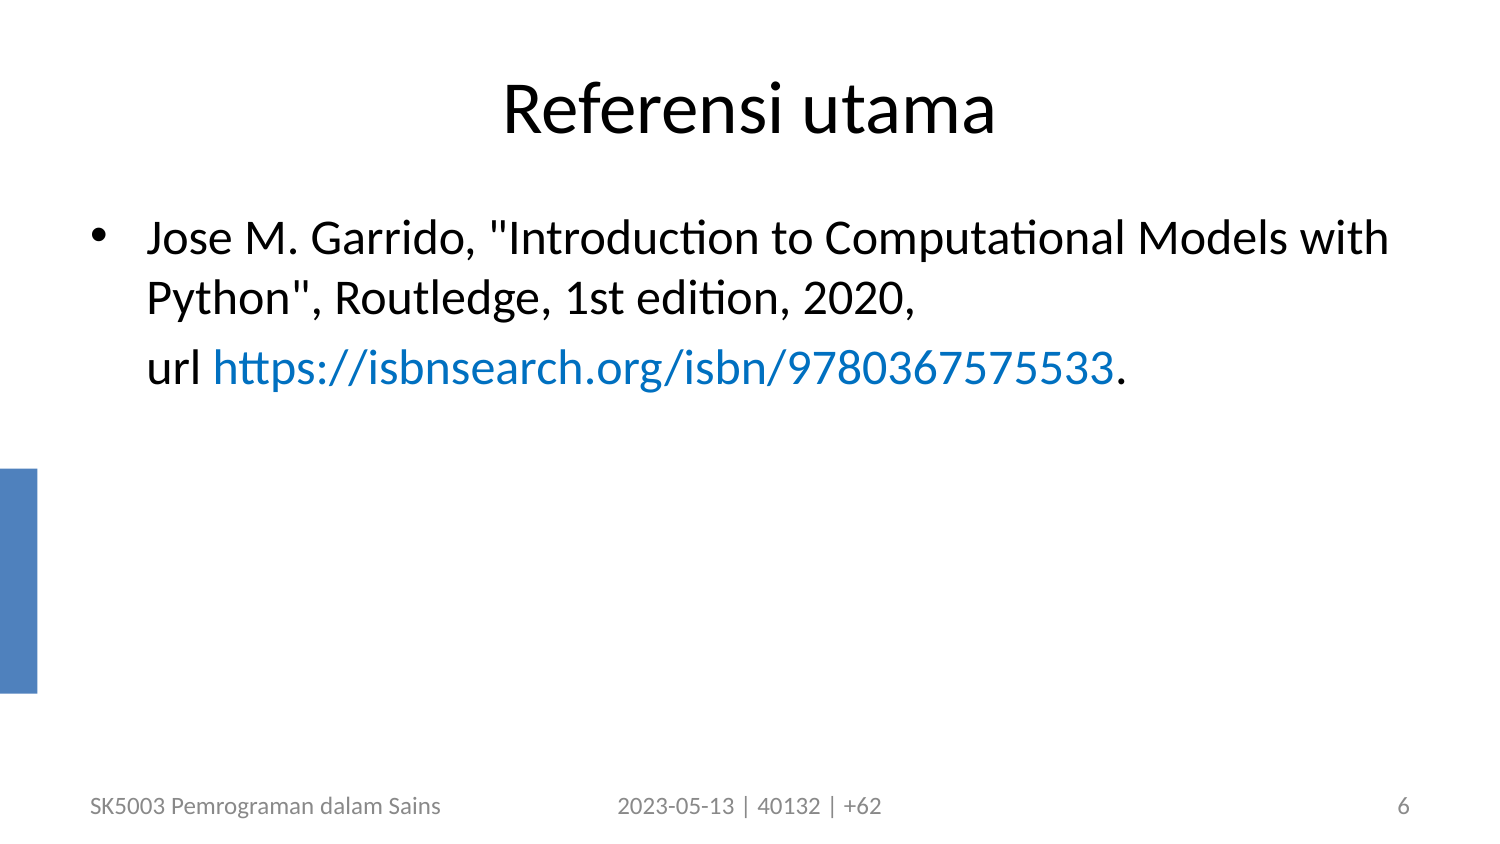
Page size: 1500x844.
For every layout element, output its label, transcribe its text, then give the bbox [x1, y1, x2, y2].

list Jose M. Garrido, "Introduction to Computational Models with Python", Routledge, 1st edition, 2020, url https://isbnsearch.org/isbn/9780367575533. [74, 196, 1426, 754]
text_box [200, 332, 1117, 399]
title Referensi utama [74, 33, 1426, 175]
slide_number SK5003 Pemrograman dalam Sains [75, 782, 463, 827]
slide_number 6 [1074, 782, 1425, 827]
footer 2023-05-13 | 40132 | +62 [512, 782, 988, 827]
